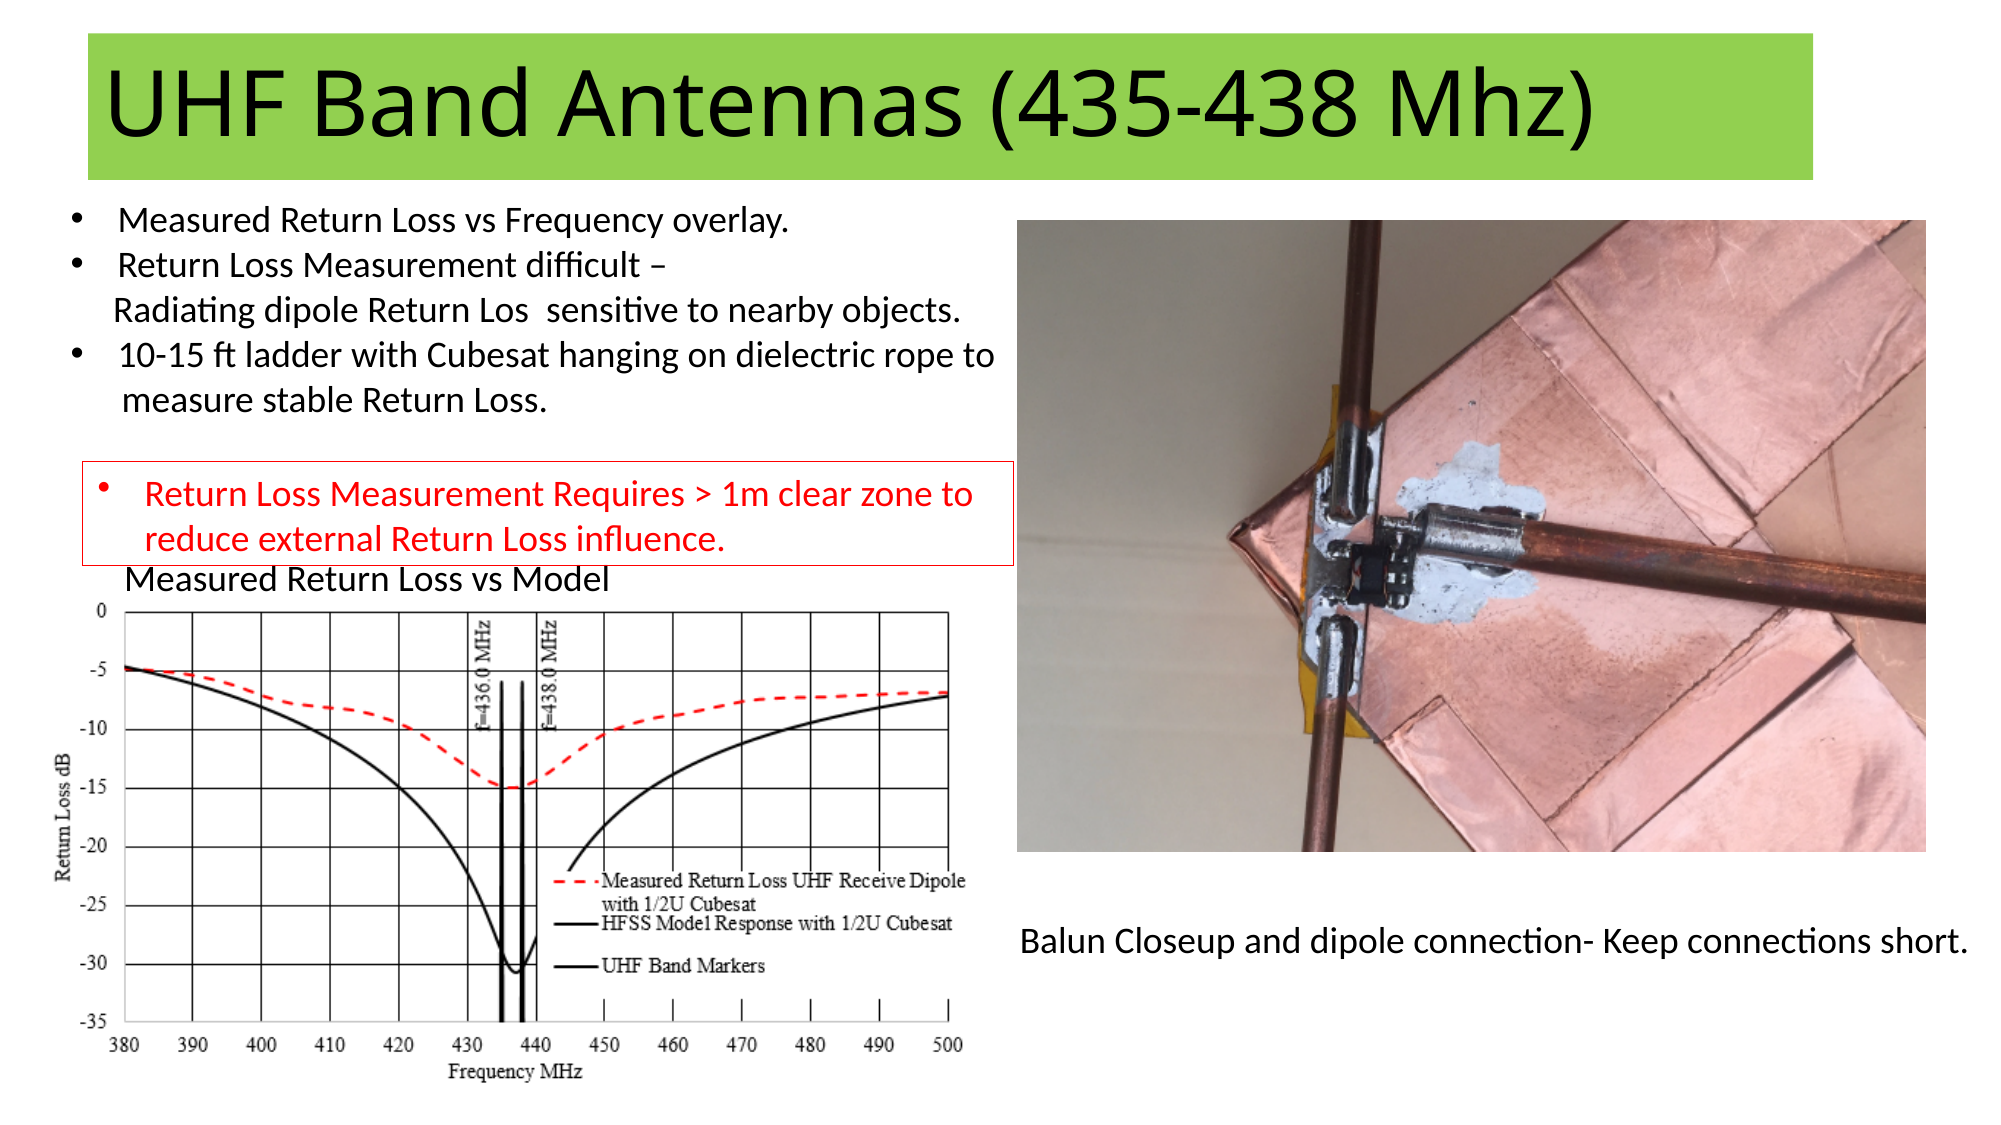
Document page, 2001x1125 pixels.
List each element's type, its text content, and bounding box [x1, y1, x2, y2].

picture [38, 584, 983, 1099]
text_box [316, 351, 355, 412]
text_box Return Loss Measurement Requires > 1m clear zone to reduce external Return Loss influence. [82, 461, 1014, 566]
picture [1017, 220, 1926, 852]
title UHF Band Antennas (435-438 Mhz) [88, 33, 1814, 180]
text_box Measured Return Loss vs Frequency overlay. Return Loss Measurement difficult – Radiating dipole Return Los sensitive to nearby objects. 10-15 ft ladder with Cubesat hanging on dielectric rope to measure stable Return Loss. [55, 187, 1020, 473]
text_box Measured Return Loss vs Model [109, 566, 626, 584]
text_box Balun Closeup and dipole connection- Keep connections short. [1005, 908, 1994, 969]
